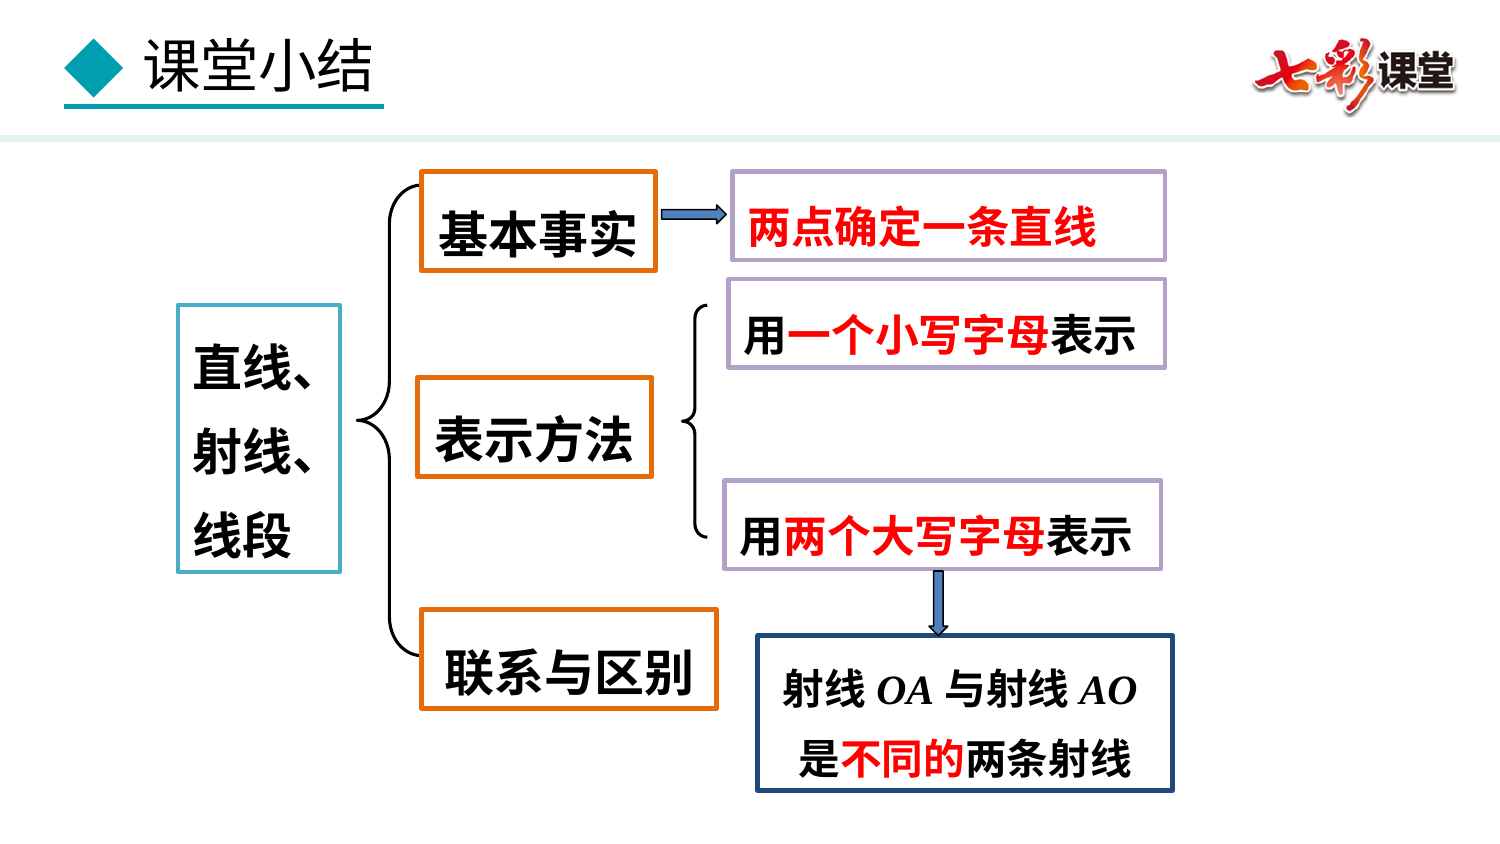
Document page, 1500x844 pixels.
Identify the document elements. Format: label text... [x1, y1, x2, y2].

text_box [661, 204, 727, 224]
text_box [682, 305, 708, 538]
text_box 直线、射线、线段 [177, 305, 340, 573]
text_box 两点确定一条直线 [732, 171, 1166, 260]
text_box 联系与区别 [421, 609, 717, 709]
text_box [357, 185, 422, 656]
text_box 基本事实 [421, 171, 656, 271]
text_box 射线OA与射线AO是不同的两条射线 [757, 635, 1173, 791]
text_box [928, 571, 948, 636]
picture [1249, 32, 1461, 118]
text_box 用两个大写字母表示 [724, 480, 1161, 569]
text_box 表示方法 [417, 377, 652, 477]
text_box 用一个小写字母表示 [728, 278, 1166, 368]
